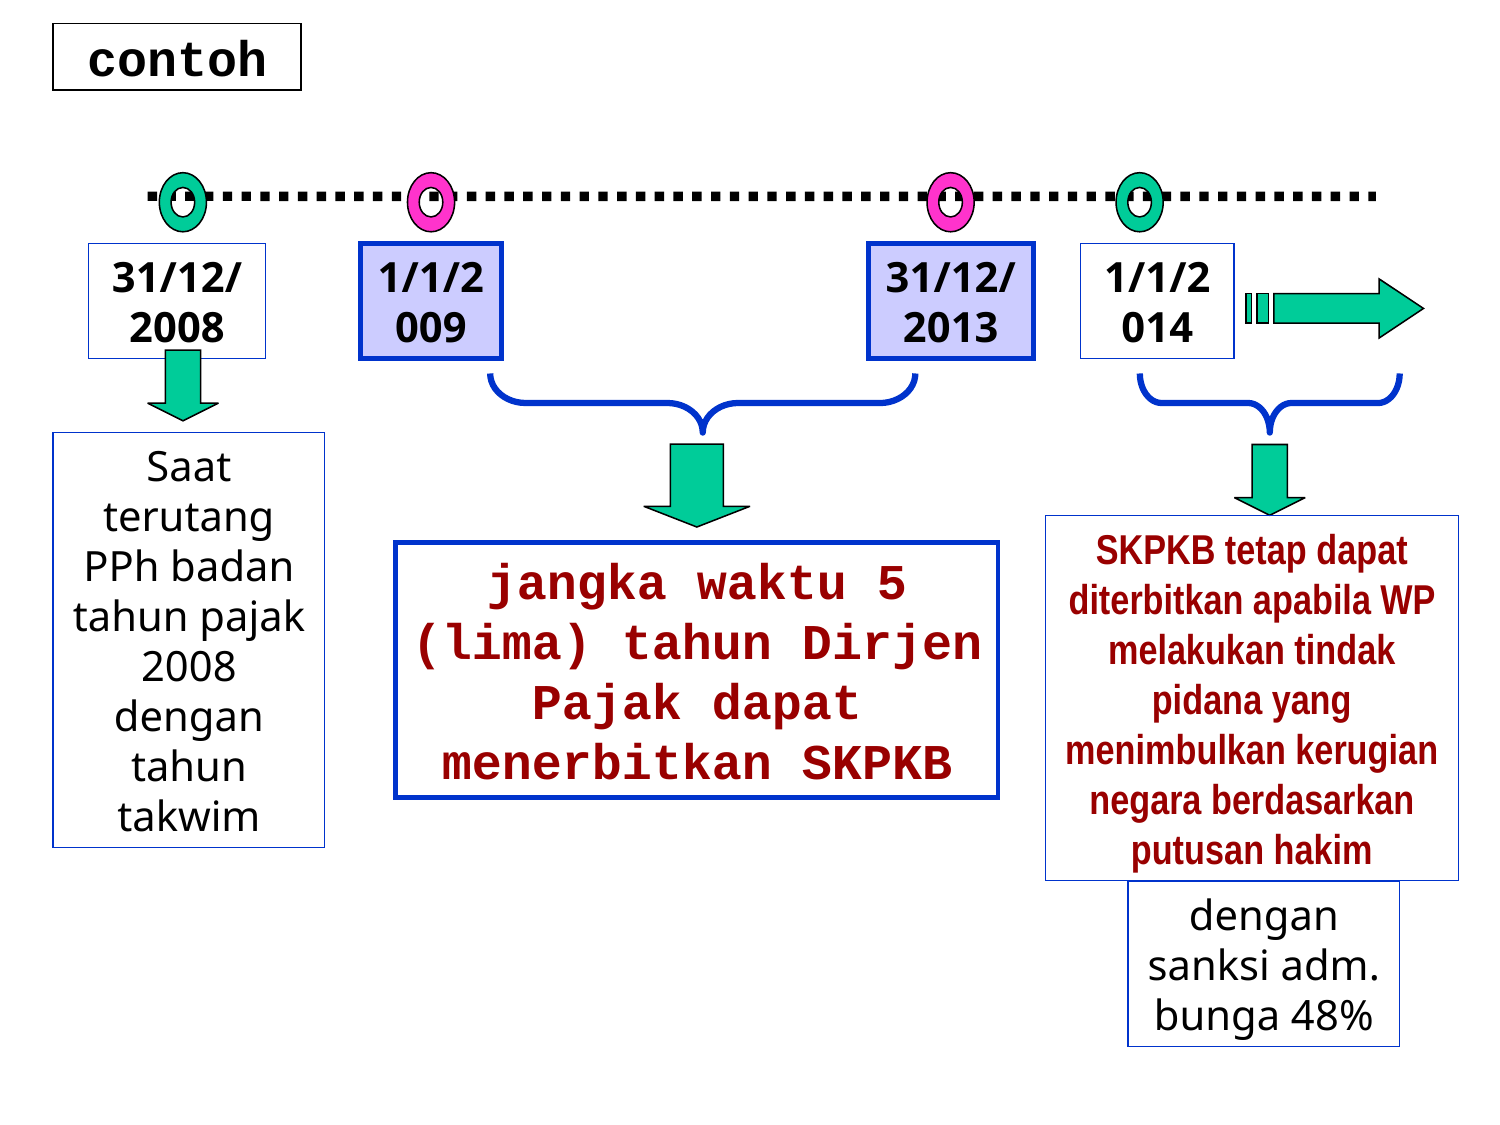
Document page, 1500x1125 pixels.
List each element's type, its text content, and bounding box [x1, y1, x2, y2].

text_box [927, 172, 975, 232]
text_box [1116, 172, 1164, 232]
text_box 31/12/2013 [868, 243, 1034, 359]
text_box Saat terutang PPh badan tahun pajak 2008 dengan tahun takwim [53, 432, 325, 848]
text_box 31/12/2008 [88, 243, 266, 359]
text_box [407, 172, 455, 232]
text_box dengan sanksi adm. bunga 48% [1128, 881, 1400, 1047]
text_box [1234, 444, 1306, 515]
text_box jangka waktu 5 (lima) tahun Dirjen Pajak dapat menerbitkan SKPKB [395, 542, 999, 798]
text_box [1246, 293, 1252, 324]
text_box contoh [53, 23, 301, 90]
text_box [159, 172, 207, 232]
text_box [147, 350, 219, 421]
text_box [490, 373, 916, 433]
text_box 1/1/2014 [1080, 243, 1235, 359]
text_box [1139, 373, 1400, 433]
text_box [643, 444, 751, 528]
text_box 1/1/2009 [360, 243, 502, 359]
text_box [1257, 293, 1269, 324]
text_box [1273, 278, 1424, 339]
text_box SKPKB tetap dapat diterbitkan apabila WP melakukan tindak pidana yang menimbulkan kerugian negara berdasarkan putusan hakim [1045, 515, 1459, 881]
